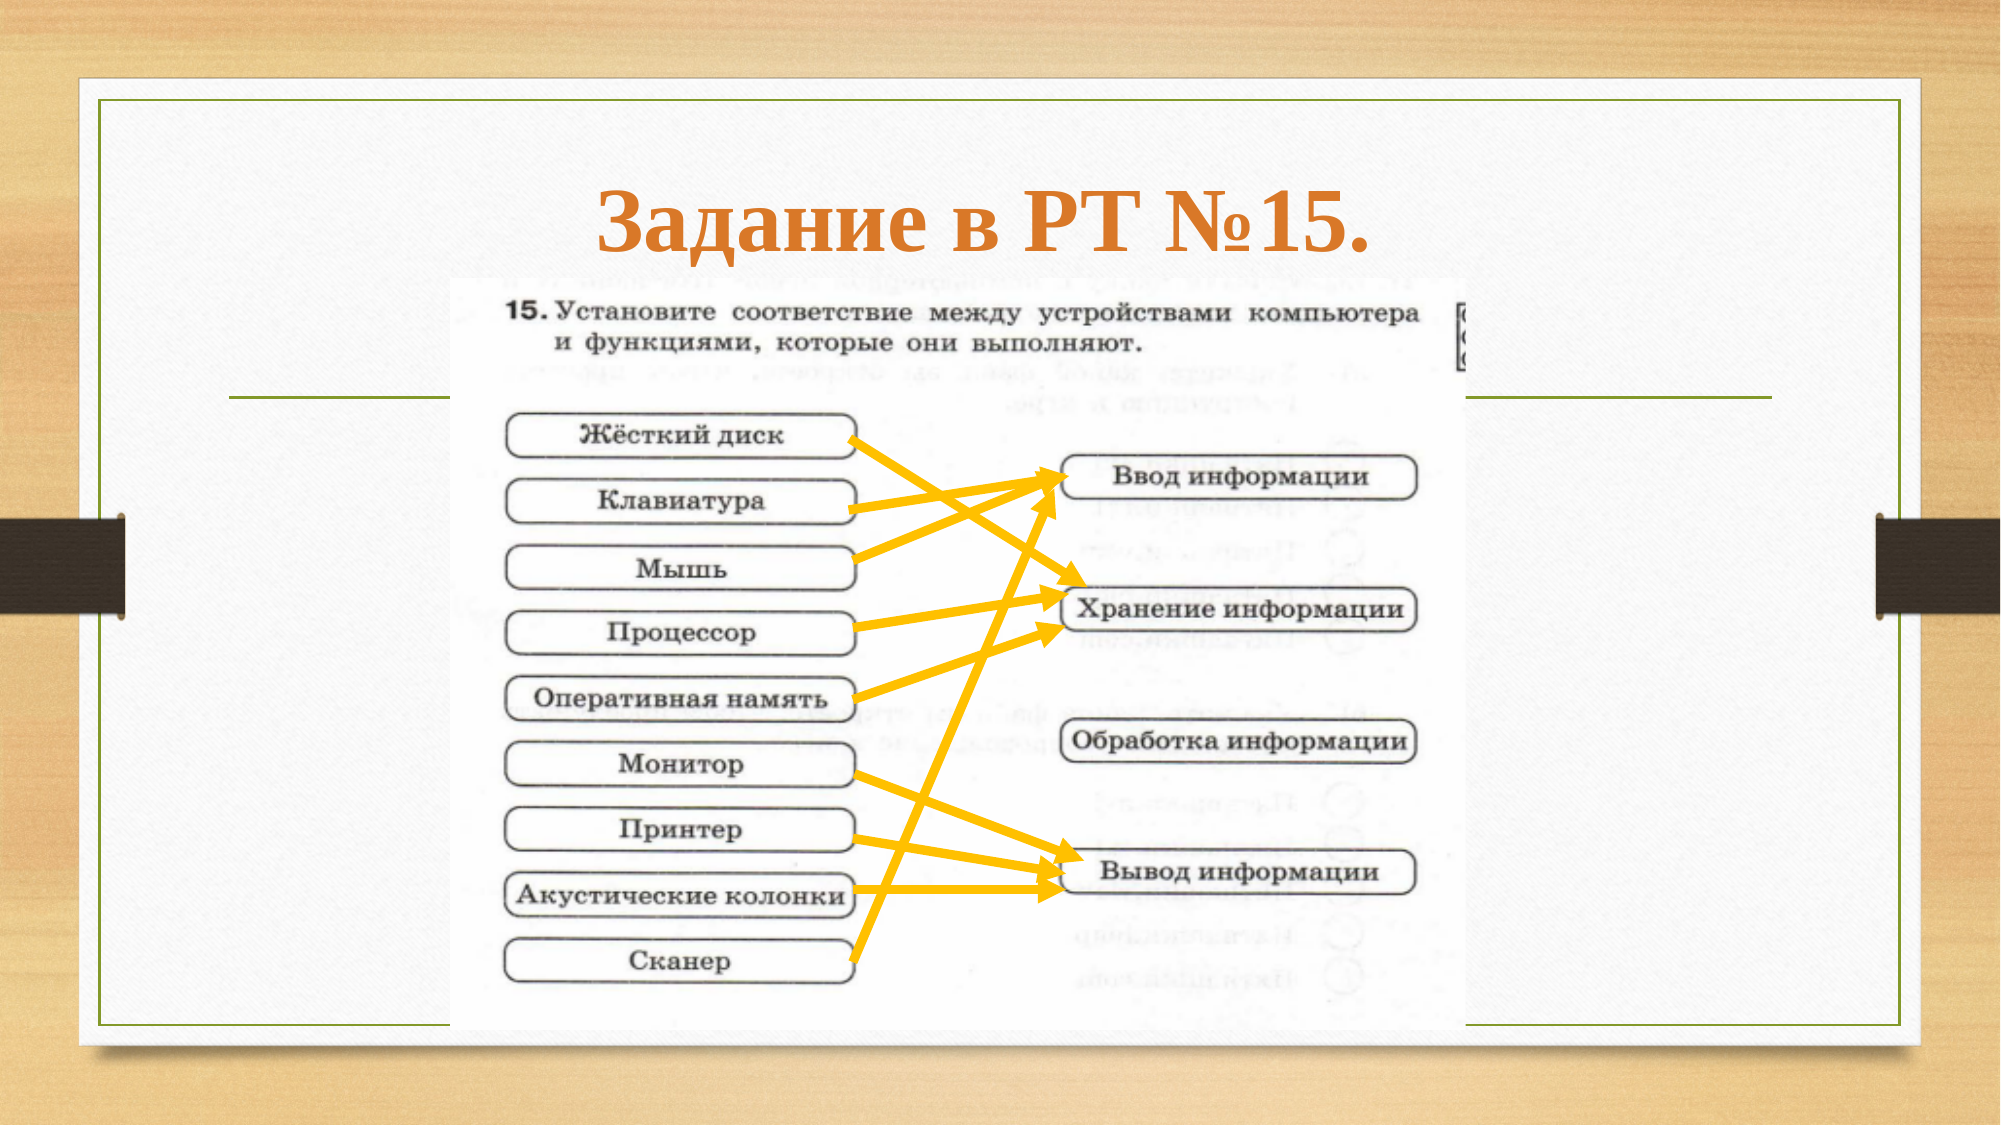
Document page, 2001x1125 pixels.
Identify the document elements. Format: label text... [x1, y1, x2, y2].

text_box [854, 773, 1085, 861]
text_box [852, 625, 1067, 700]
title Задание в РТ №15. [208, 107, 1784, 322]
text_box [852, 890, 1055, 963]
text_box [848, 475, 1070, 511]
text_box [852, 700, 1055, 838]
picture [0, 0, 2001, 1125]
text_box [852, 588, 1055, 593]
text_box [852, 838, 1067, 874]
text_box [849, 438, 1088, 588]
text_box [852, 874, 1055, 889]
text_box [852, 593, 1070, 628]
